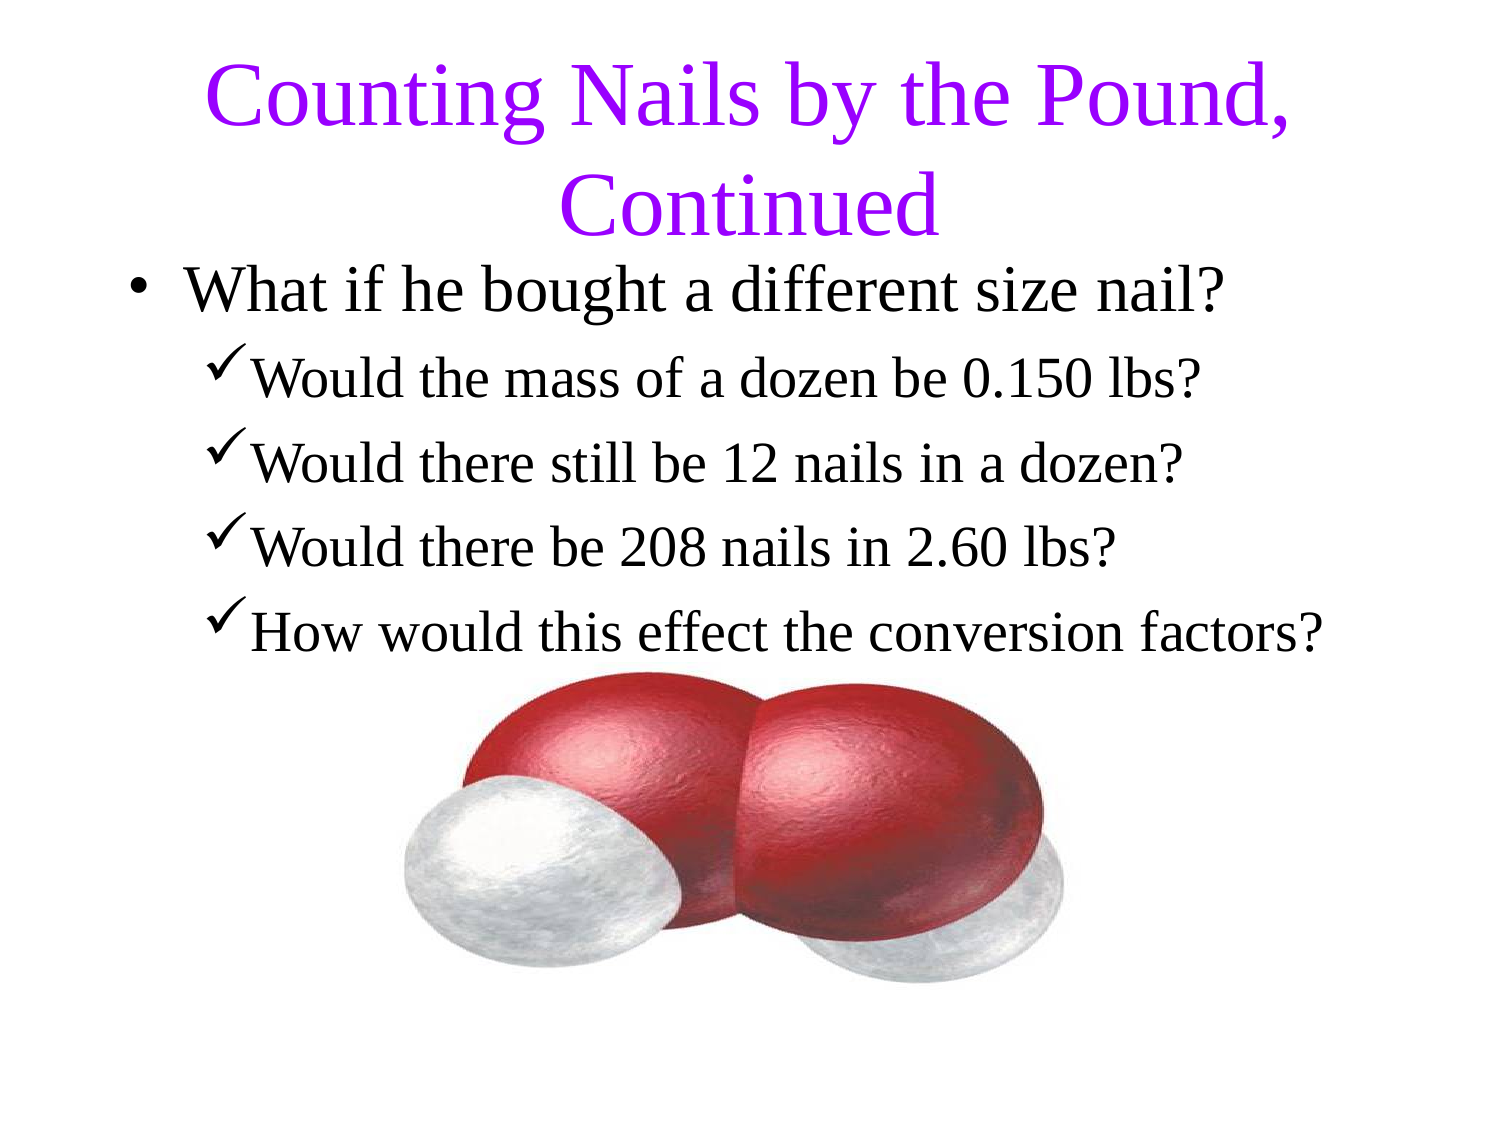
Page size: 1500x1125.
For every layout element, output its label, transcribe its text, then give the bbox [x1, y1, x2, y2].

text_box What if he bought a different size nail? Would the mass of a dozen be 0.150 lbs? Would there still be 12 nails in a dozen? Would there be 208 nails in 2.60 lbs? How would this effect the conversion factors? [112, 237, 1388, 688]
picture [362, 662, 1109, 1003]
text_box Counting Nails by the Pound, Continued [0, 49, 1500, 238]
